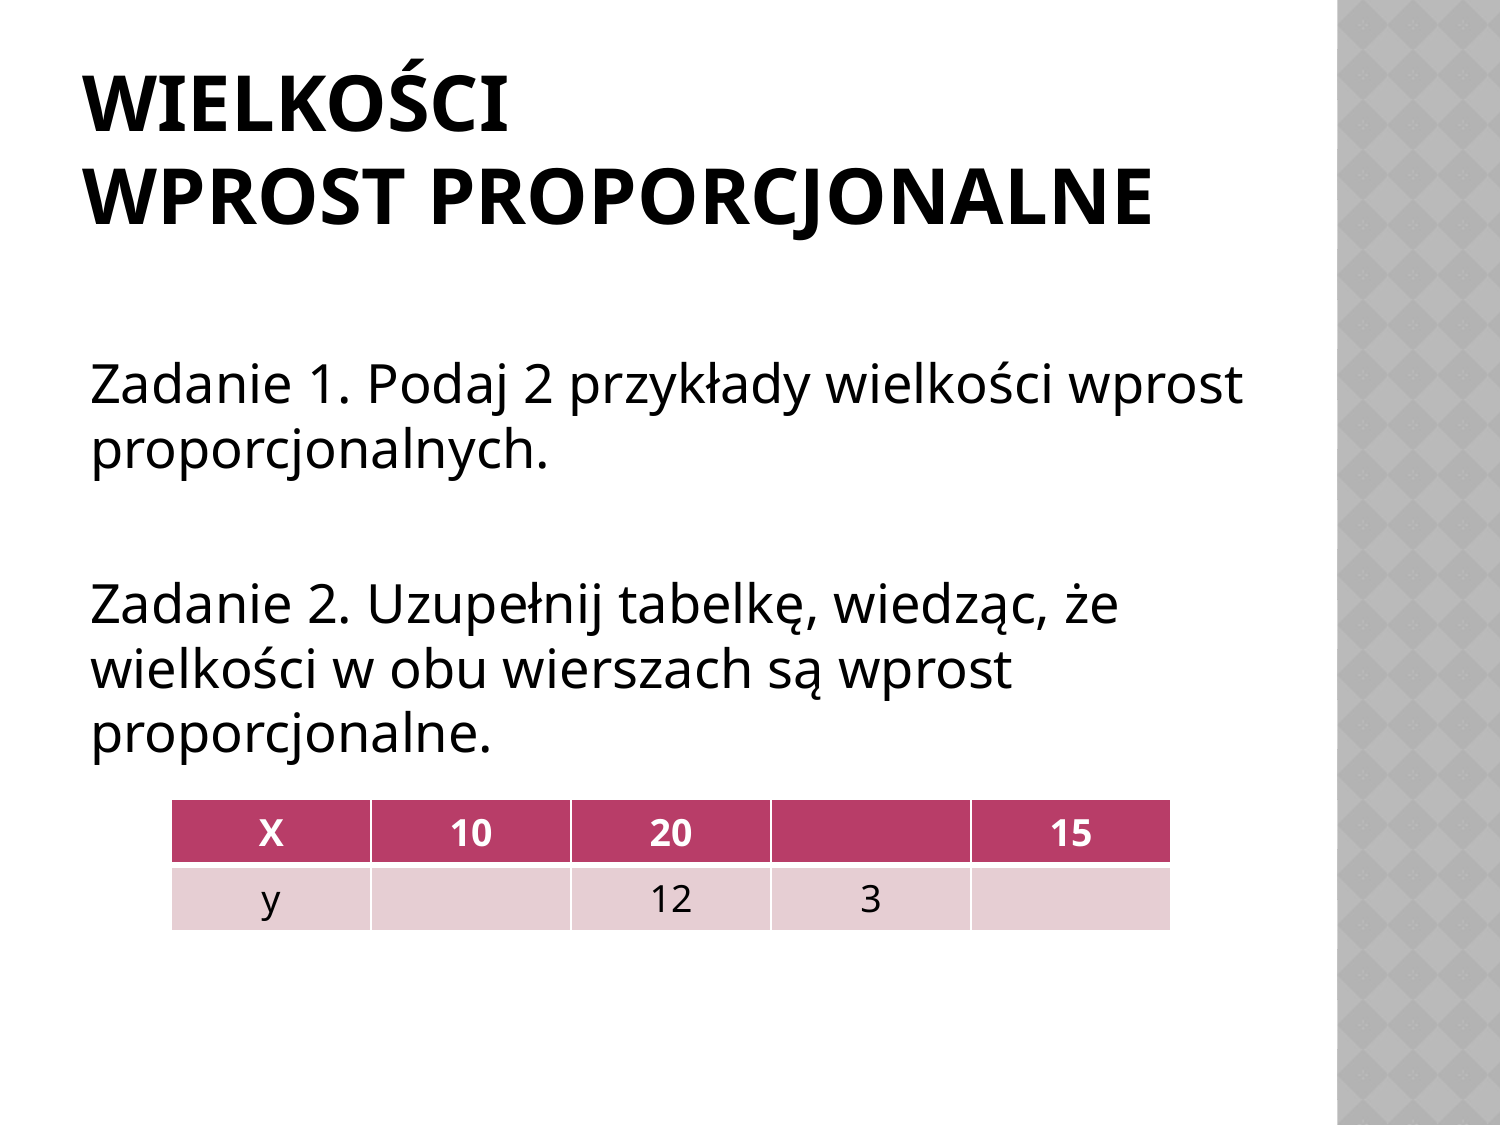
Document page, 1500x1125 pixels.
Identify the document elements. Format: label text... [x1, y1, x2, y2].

table_header [772, 800, 970, 862]
table_header 20 [572, 800, 770, 862]
table_cell 12 [572, 868, 770, 930]
title Wielkości wprost proporcjonalne [75, 52, 1263, 240]
table_cell [372, 868, 570, 930]
table_cell 3 [772, 868, 970, 930]
table_cell y [172, 868, 370, 930]
table_header X [172, 800, 370, 862]
table_cell [972, 868, 1170, 930]
table_header 15 [972, 800, 1170, 862]
table_header 10 [372, 800, 570, 862]
list Zadanie 1. Podaj 2 przykłady wielkości wprost proporcjonalnych. Zadanie 2. Uzupełnij tabelkę, wiedząc, że wielkości w obu wierszach są wprost proporcjonalne. [75, 264, 1263, 1060]
